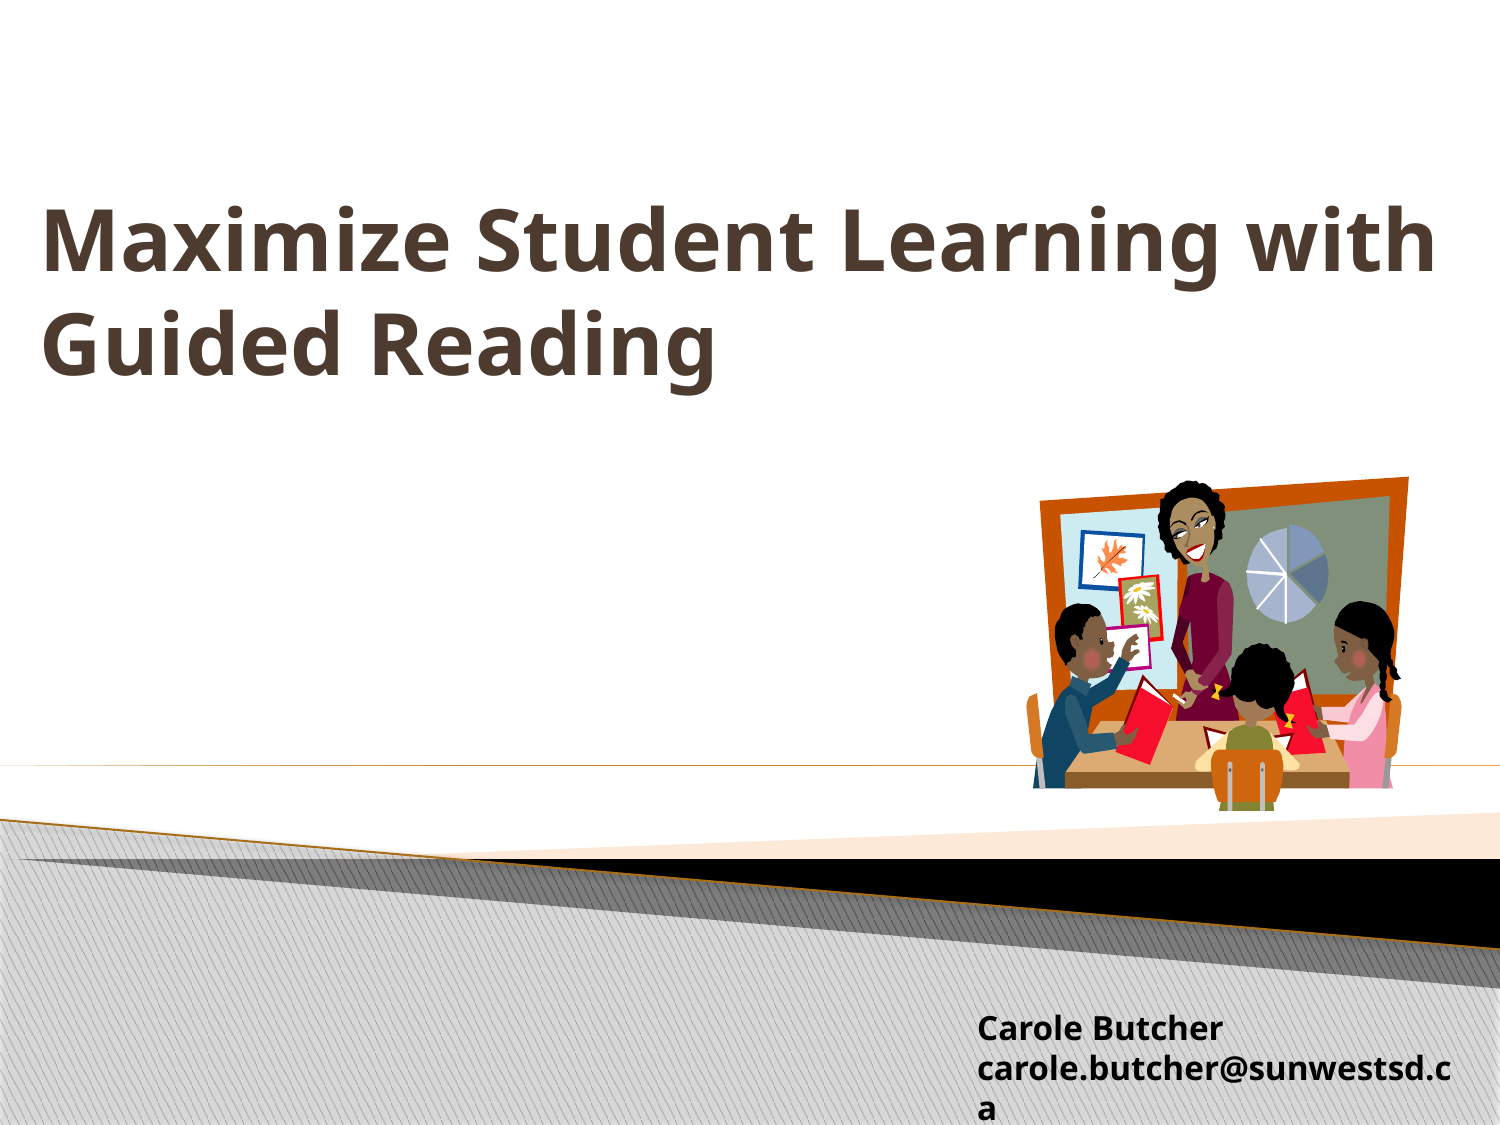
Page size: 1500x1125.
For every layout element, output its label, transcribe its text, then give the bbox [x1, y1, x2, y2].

picture [1024, 474, 1411, 813]
title Maximize Student Learning with Guided Reading [24, 75, 1500, 400]
picture [5, 859, 1500, 989]
text_box Carole Butcher carole.butcher@sunwestsd.ca [962, 999, 1475, 1125]
